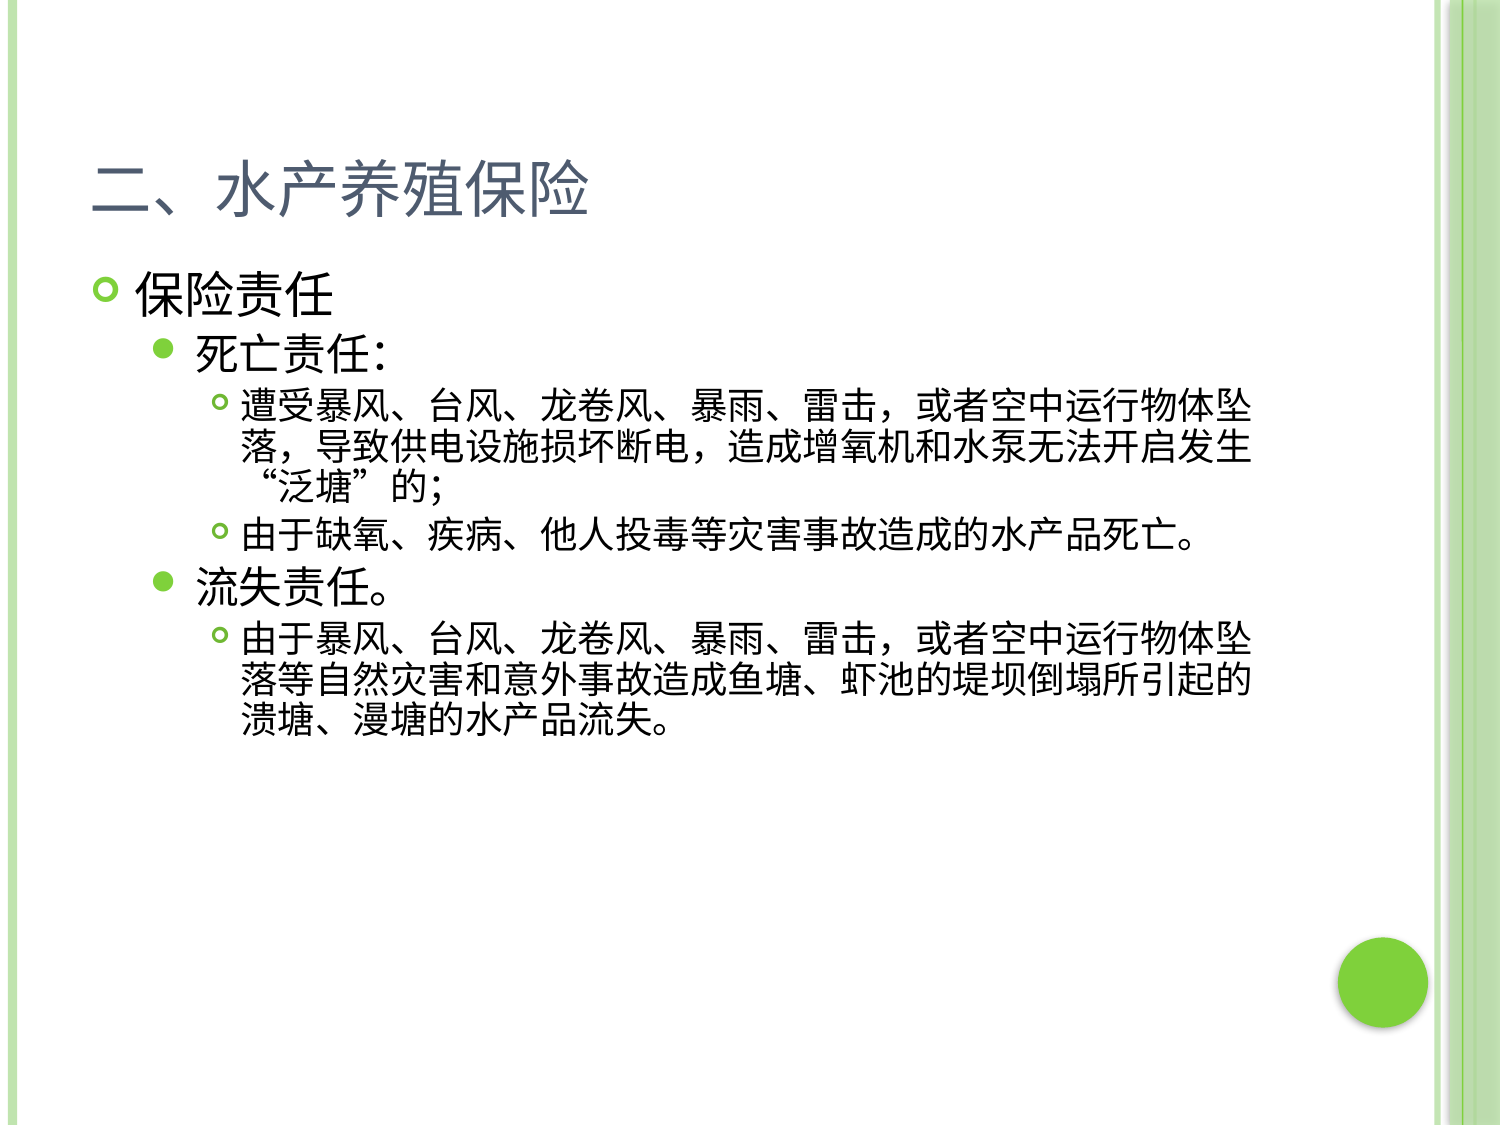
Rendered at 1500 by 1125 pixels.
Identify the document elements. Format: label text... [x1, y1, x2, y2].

title 二、水产养殖保险 [75, 45, 1300, 233]
list 保险责任 死亡责任： 遭受暴风、台风、龙卷风、暴雨、雷击，或者空中运行物体坠落，导致供电设施损坏断电，造成增氧机和水泵无法开启发生“泛塘”的； 由于缺氧、疾病、他人投毒等灾害事故造成的水产品死亡。 流失责任。 由于暴风、台风、龙卷风、暴雨、雷击，或者空中运行物体坠落等自然灾害和意外事故造成鱼塘、虾池的堤坝倒塌所引起的溃塘、漫塘的水产品流失。 [74, 262, 1301, 1063]
